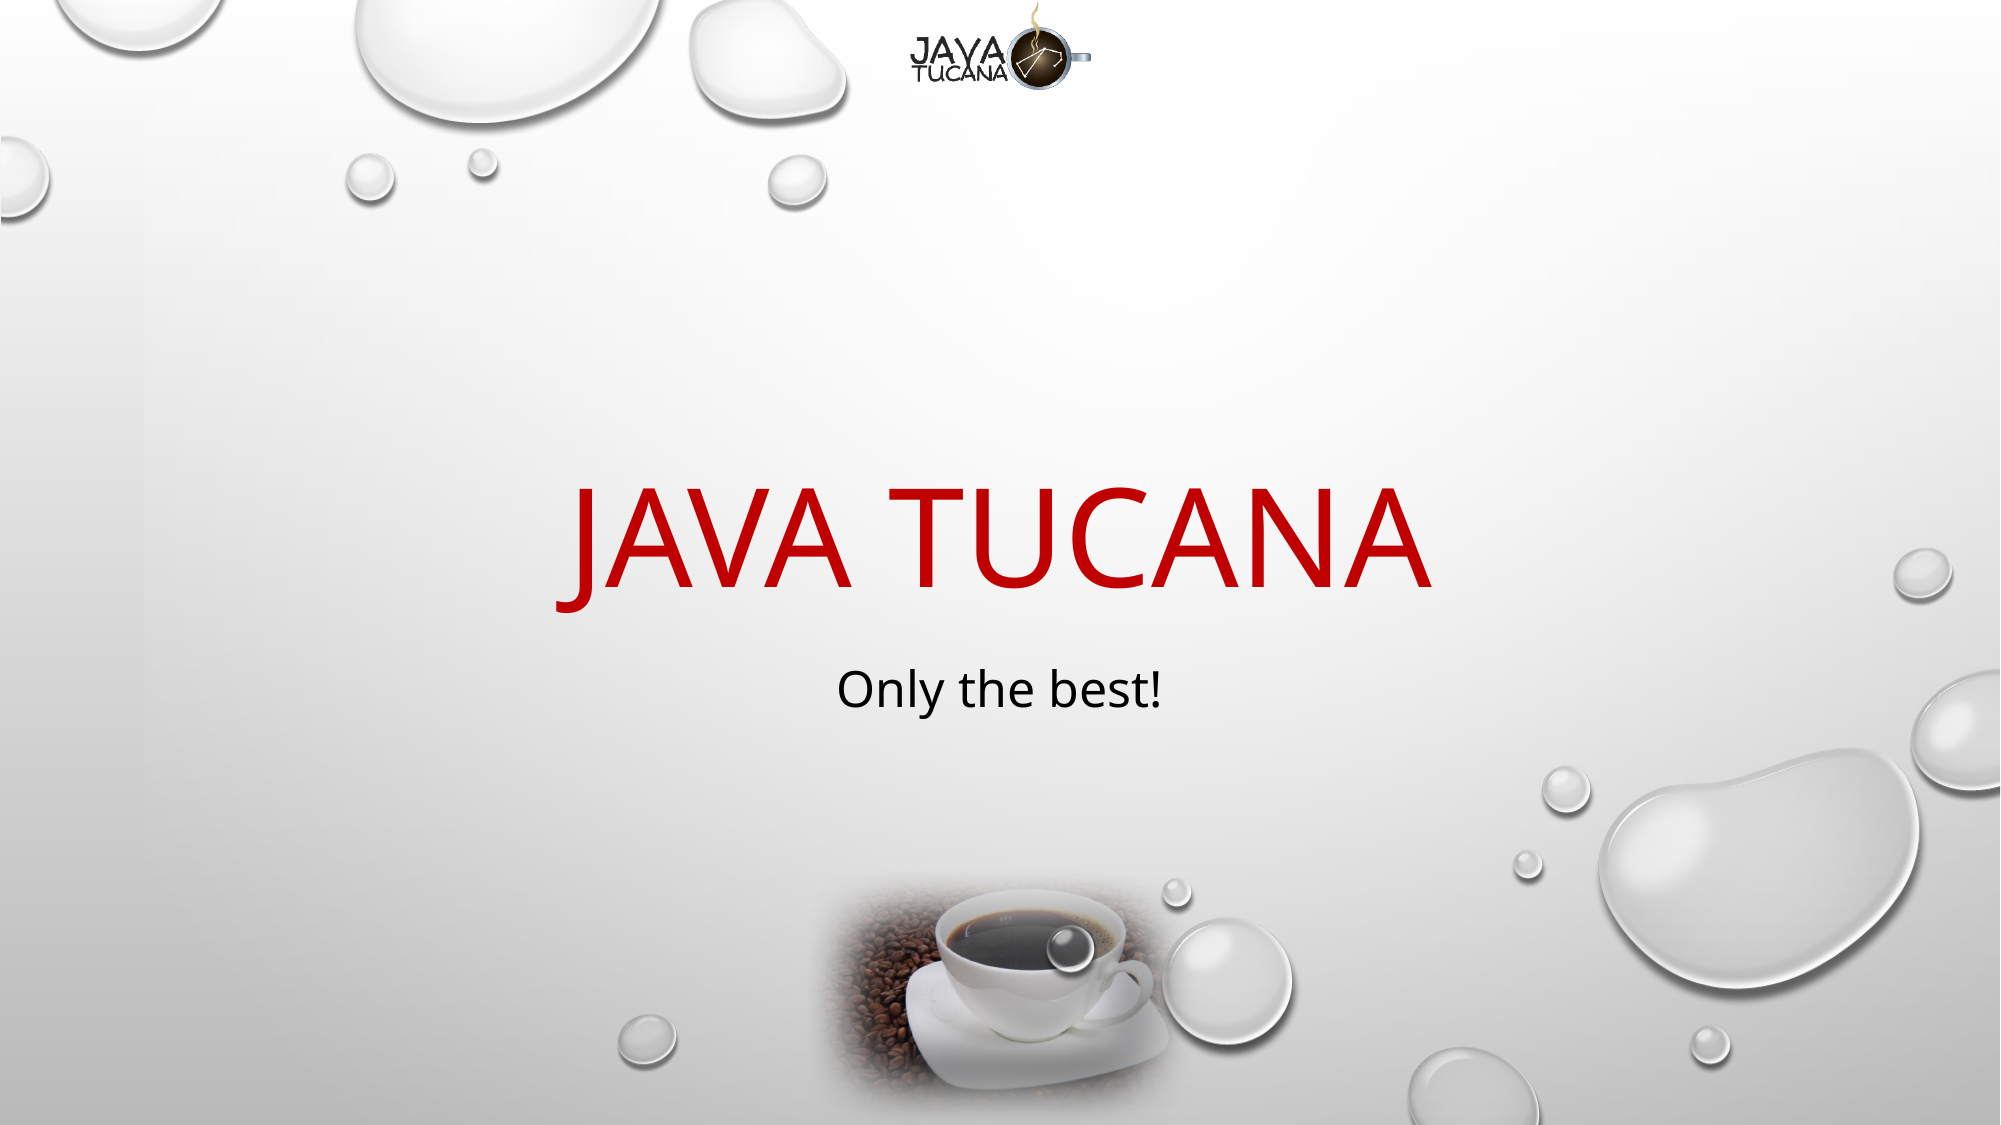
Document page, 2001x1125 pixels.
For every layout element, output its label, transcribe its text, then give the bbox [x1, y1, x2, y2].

title Java Tucana [287, 213, 1713, 625]
picture [1, 0, 2001, 1125]
subtitle Only the best! [287, 637, 1713, 863]
